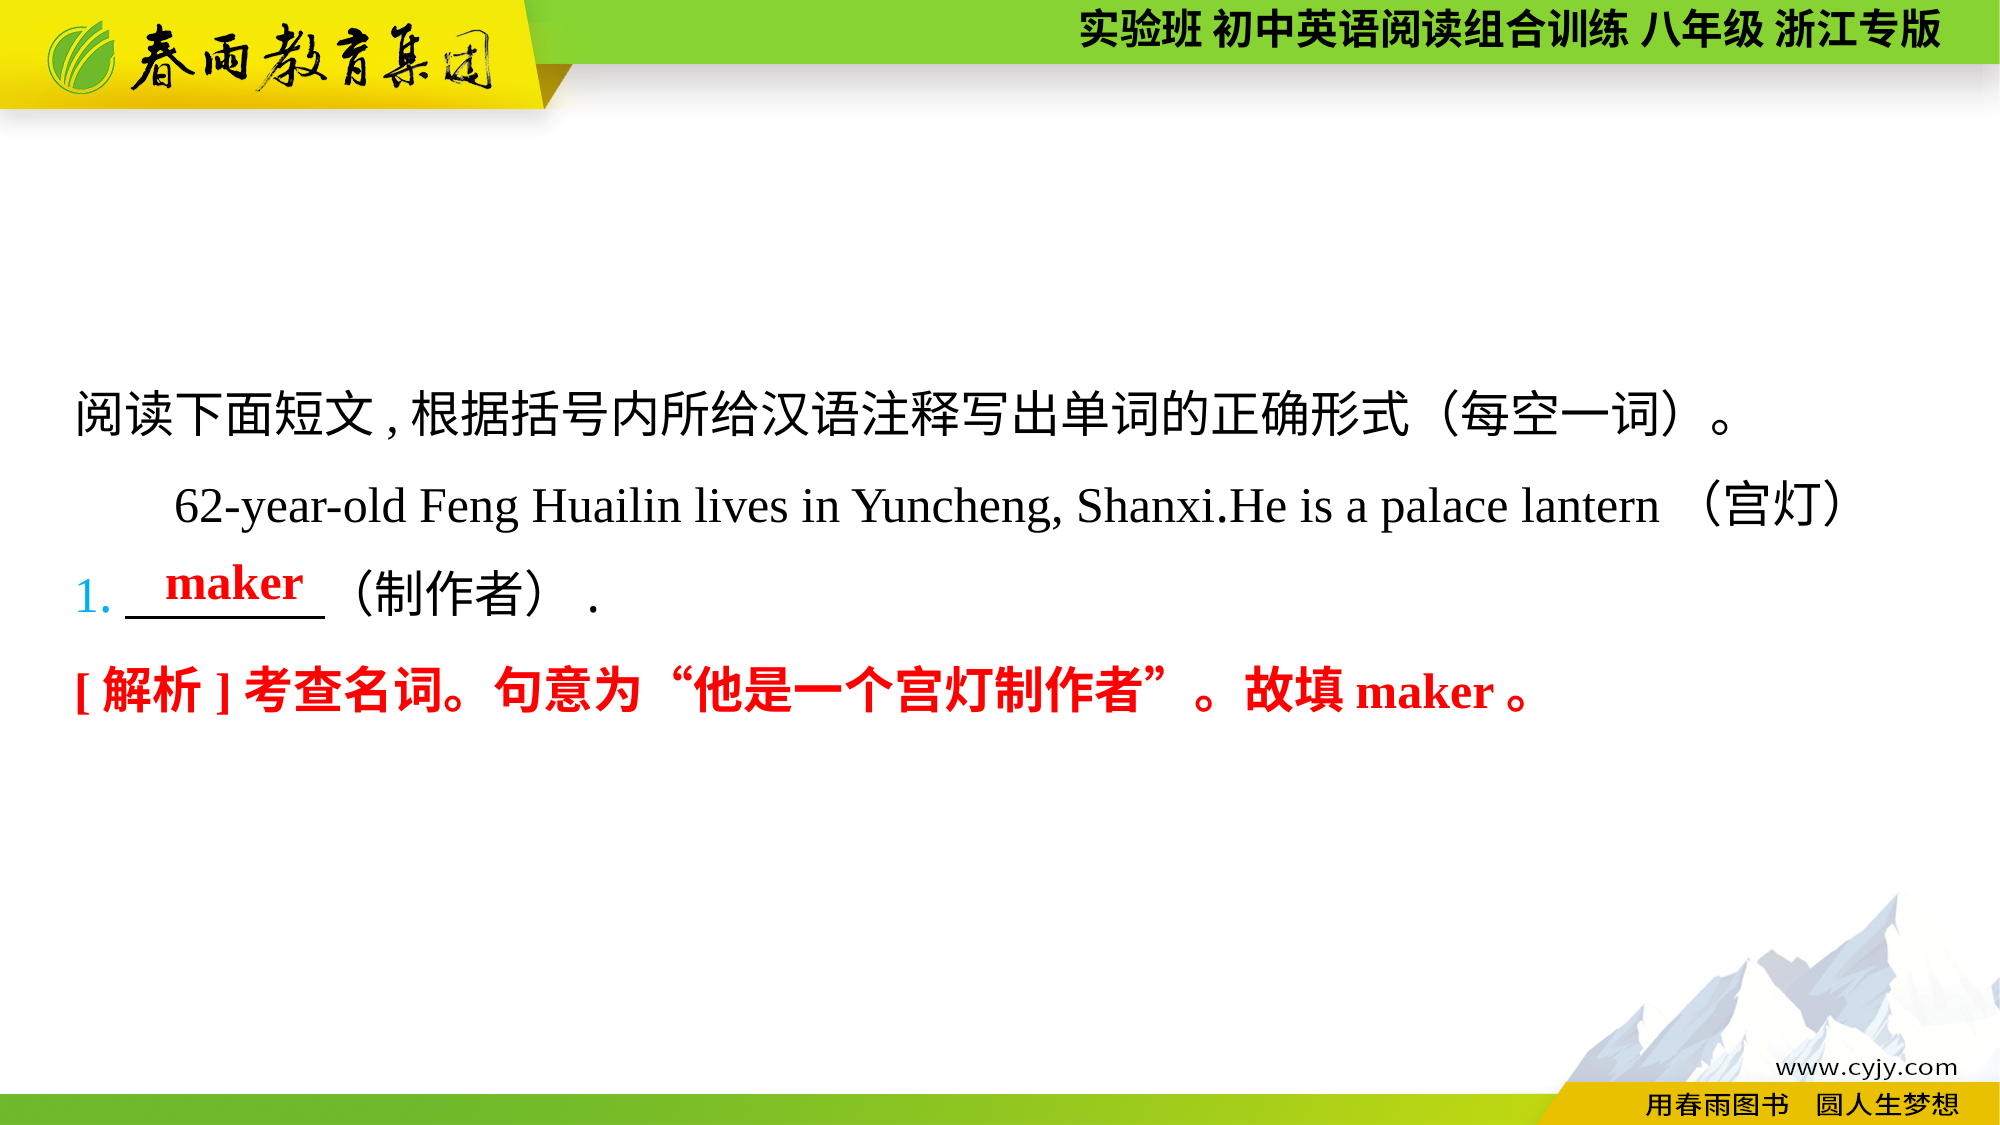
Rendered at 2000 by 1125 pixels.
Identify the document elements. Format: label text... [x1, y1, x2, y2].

text_box [解析]考查名词。句意为“他是一个宫灯制作者”。故填maker。 [59, 633, 1944, 727]
list 阅读下面短文,根据括号内所给汉语注释写出单词的正确形式（每空一词）。 62-year-old Feng Huailin lives in Yuncheng, Shanxi.He is a palace lantern（宫灯） 1. （制作者）. [59, 344, 1944, 633]
picture [0, 0, 2000, 1125]
text_box maker [150, 542, 319, 617]
